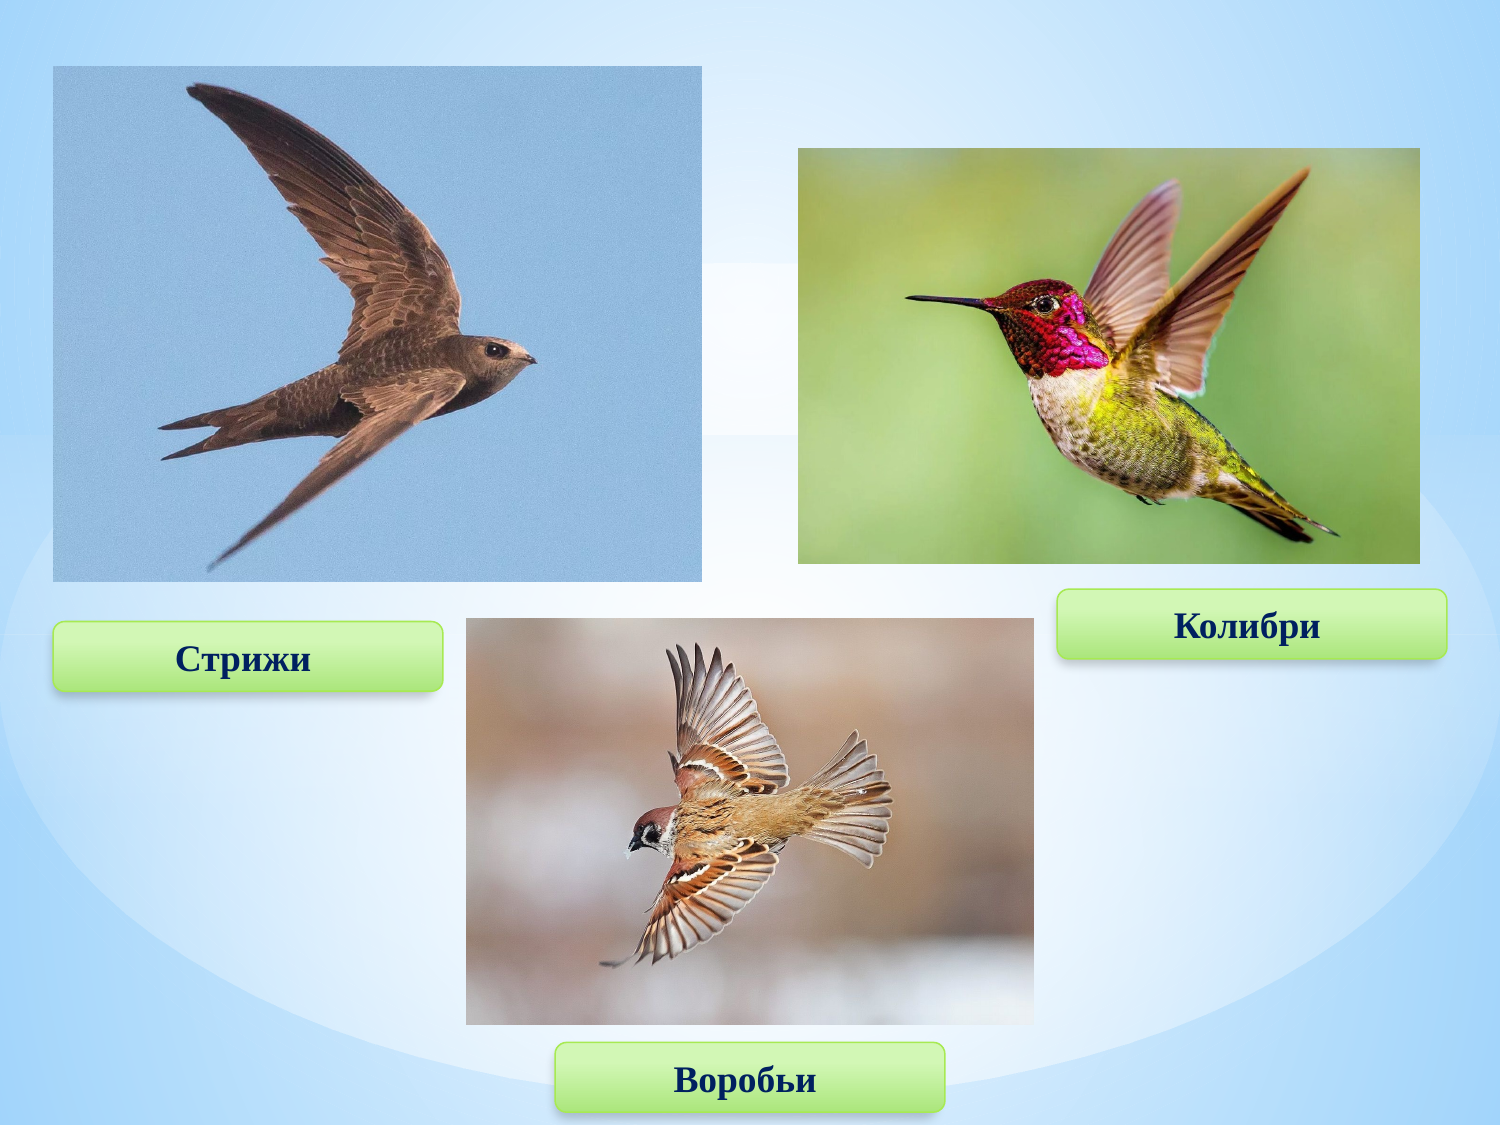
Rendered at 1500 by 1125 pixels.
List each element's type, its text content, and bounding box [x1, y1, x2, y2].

picture [52, 66, 702, 582]
picture [798, 148, 1420, 564]
picture [466, 618, 1034, 1025]
text_box Воробьи [554, 1041, 946, 1113]
text_box Колибри [1056, 588, 1448, 660]
text_box Стрижи [52, 620, 444, 693]
